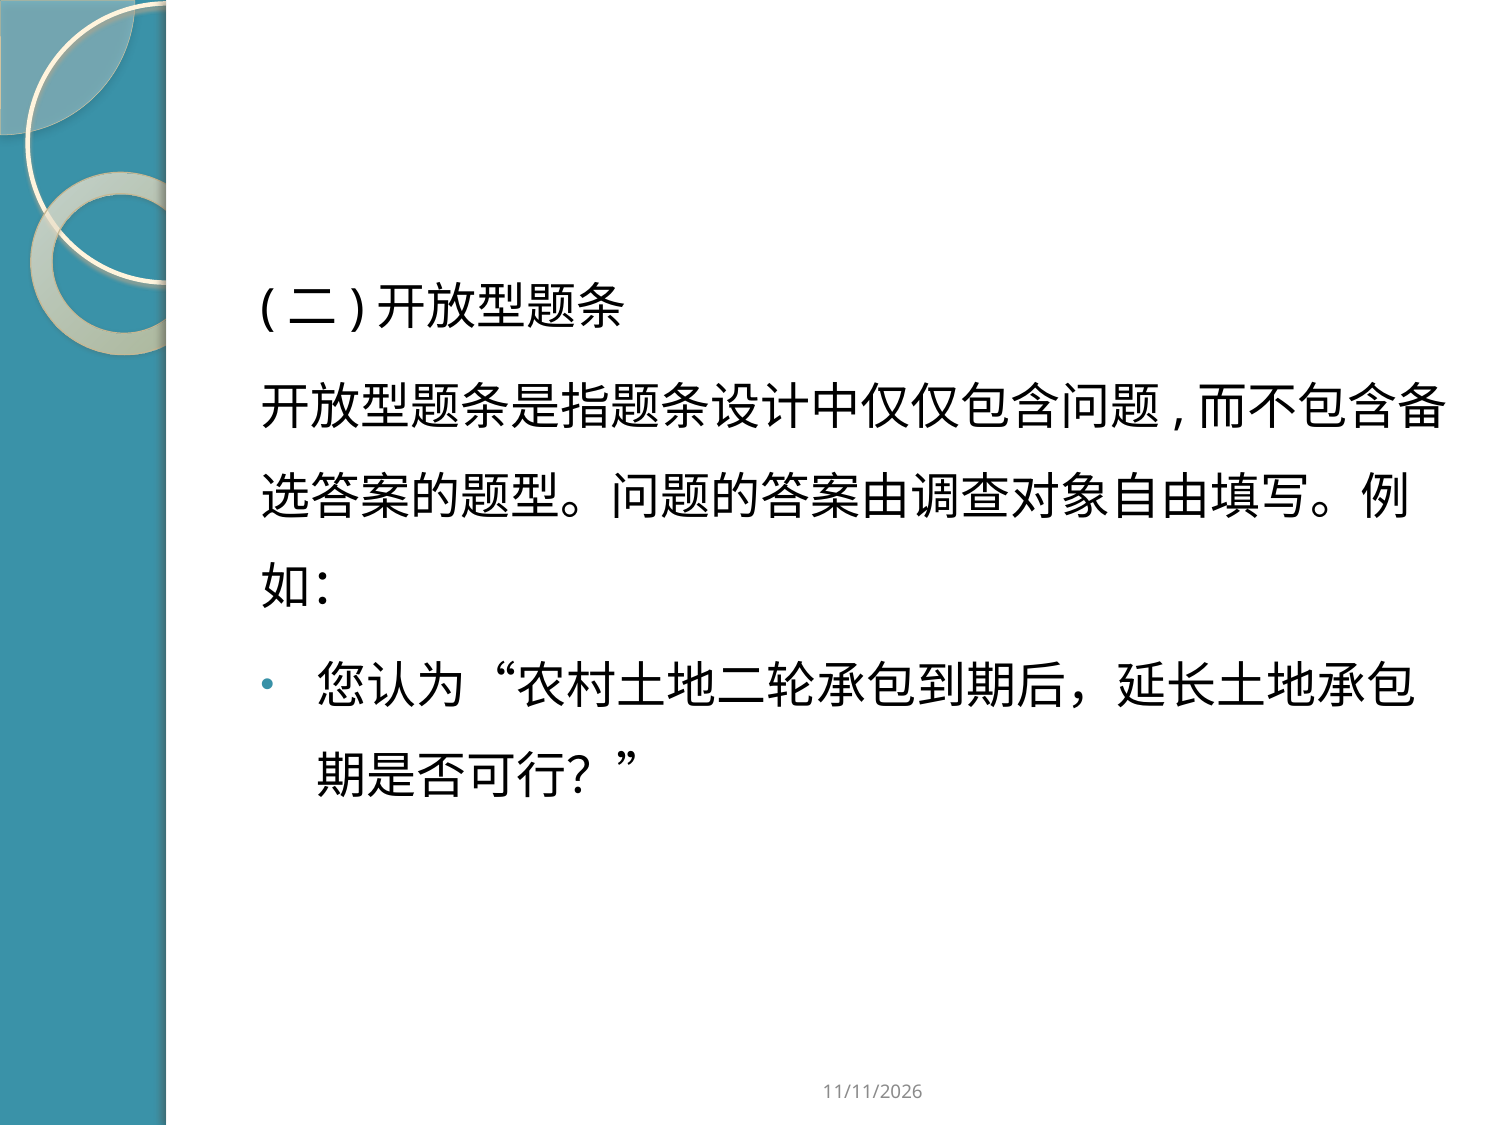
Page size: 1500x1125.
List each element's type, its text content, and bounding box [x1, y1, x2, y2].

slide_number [587, 1034, 938, 1113]
list (二)开放型题条 开放型题条是指题条设计中仅仅包含问题,而不包含备选答案的题型。问题的答案由调查对象自由填写。例如： 您认为“农村土地二轮承包到期后，延长土地承包期是否可行？” [235, 237, 1466, 1025]
